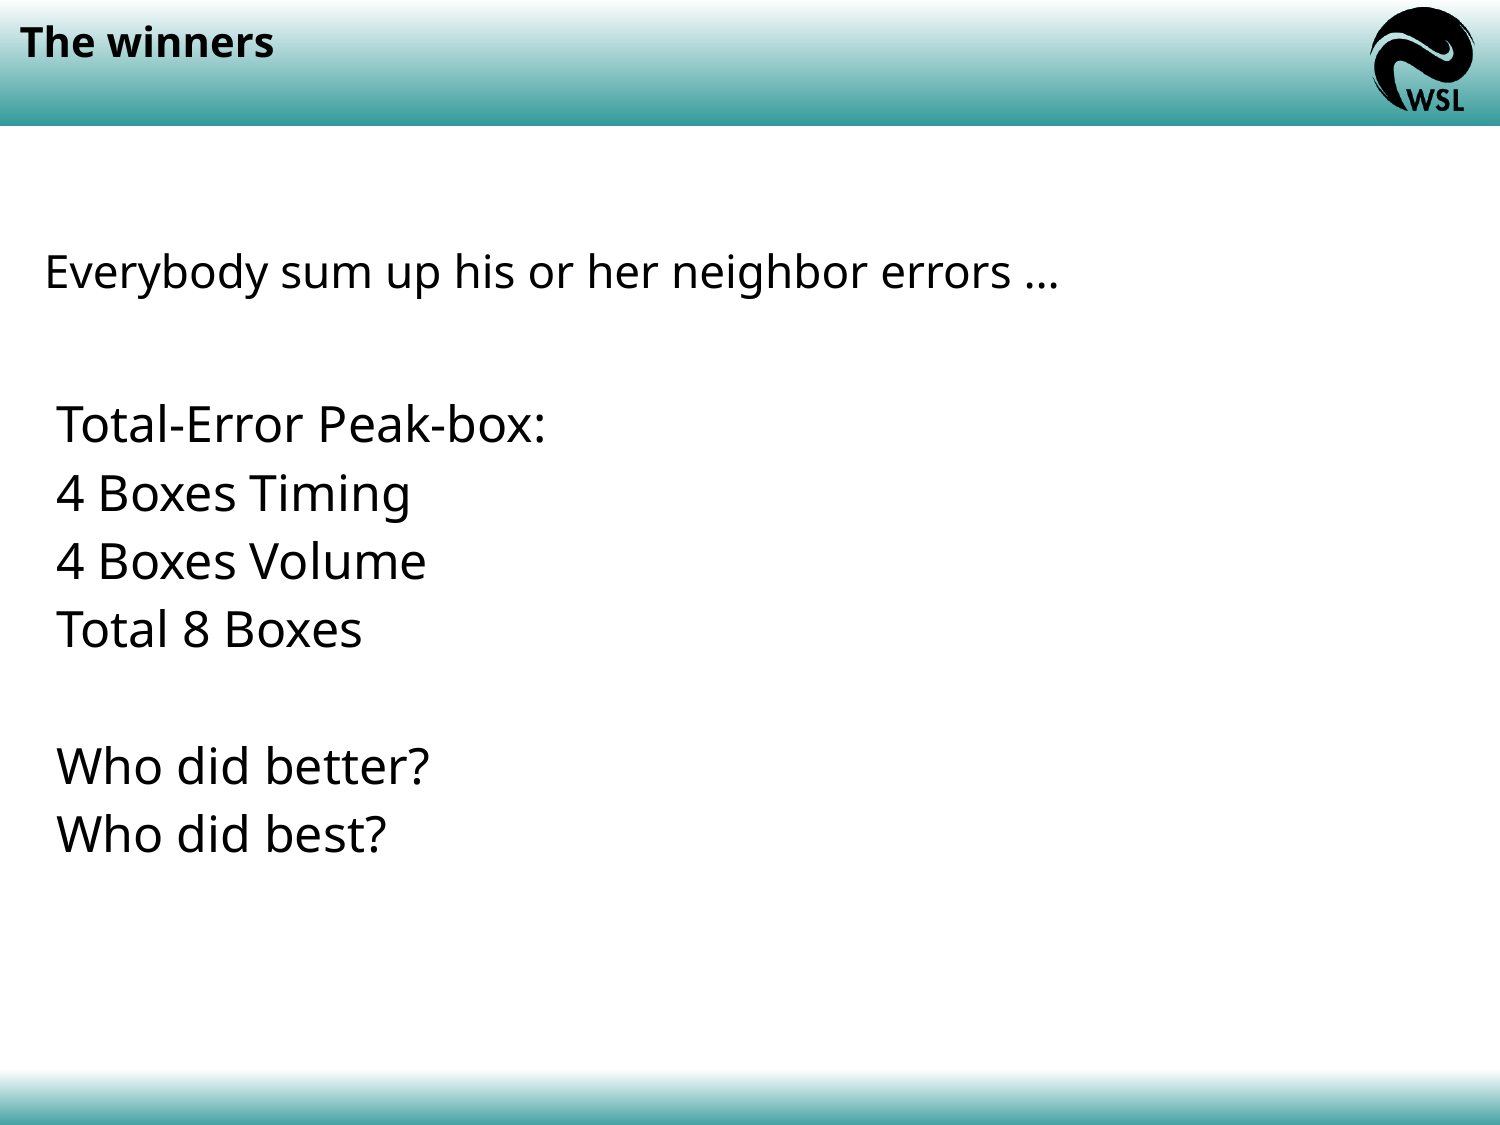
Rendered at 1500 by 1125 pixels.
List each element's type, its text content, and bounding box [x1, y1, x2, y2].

text_box The winners [4, 8, 1282, 138]
picture [1370, 7, 1475, 111]
text_box Total-Error Peak-box: 4 Boxes Timing 4 Boxes Volume Total 8 Boxes Who did better? Who did best? [41, 385, 1247, 870]
text_box Everybody sum up his or her neighbor errors … [29, 229, 1471, 305]
